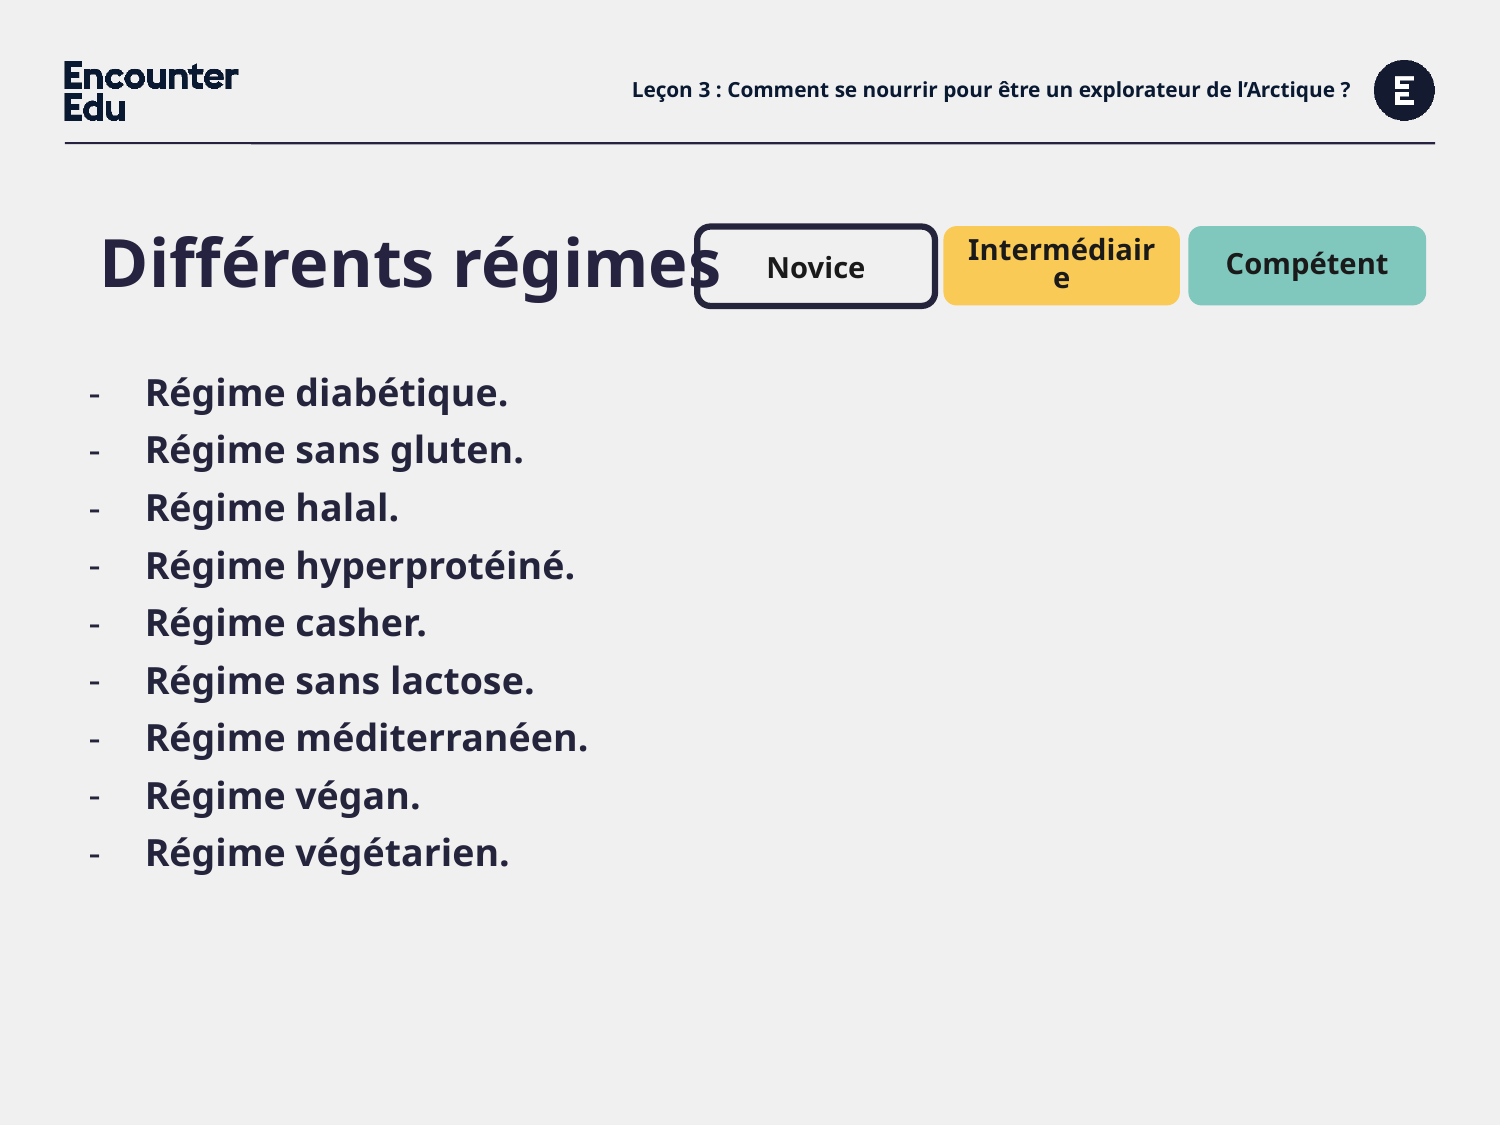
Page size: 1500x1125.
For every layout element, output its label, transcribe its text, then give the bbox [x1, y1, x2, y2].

text_box Régime diabétique. Régime sans gluten. Régime halal. Régime hyperprotéiné. Régime casher. Régime sans lactose. Régime méditerranéen. Régime végan. Régime végétarien. [73, 361, 1087, 882]
text_box Compétent [1187, 225, 1428, 307]
picture [60, 59, 243, 122]
text_box Intermédiaire [942, 225, 1181, 307]
text_box Novice [696, 225, 936, 307]
picture [1372, 58, 1436, 122]
title Leçon 3 : Comment se nourrir pour être un explorateur de l’Arctique ? [579, 67, 1359, 114]
text_box Différents régimes [92, 220, 1446, 311]
